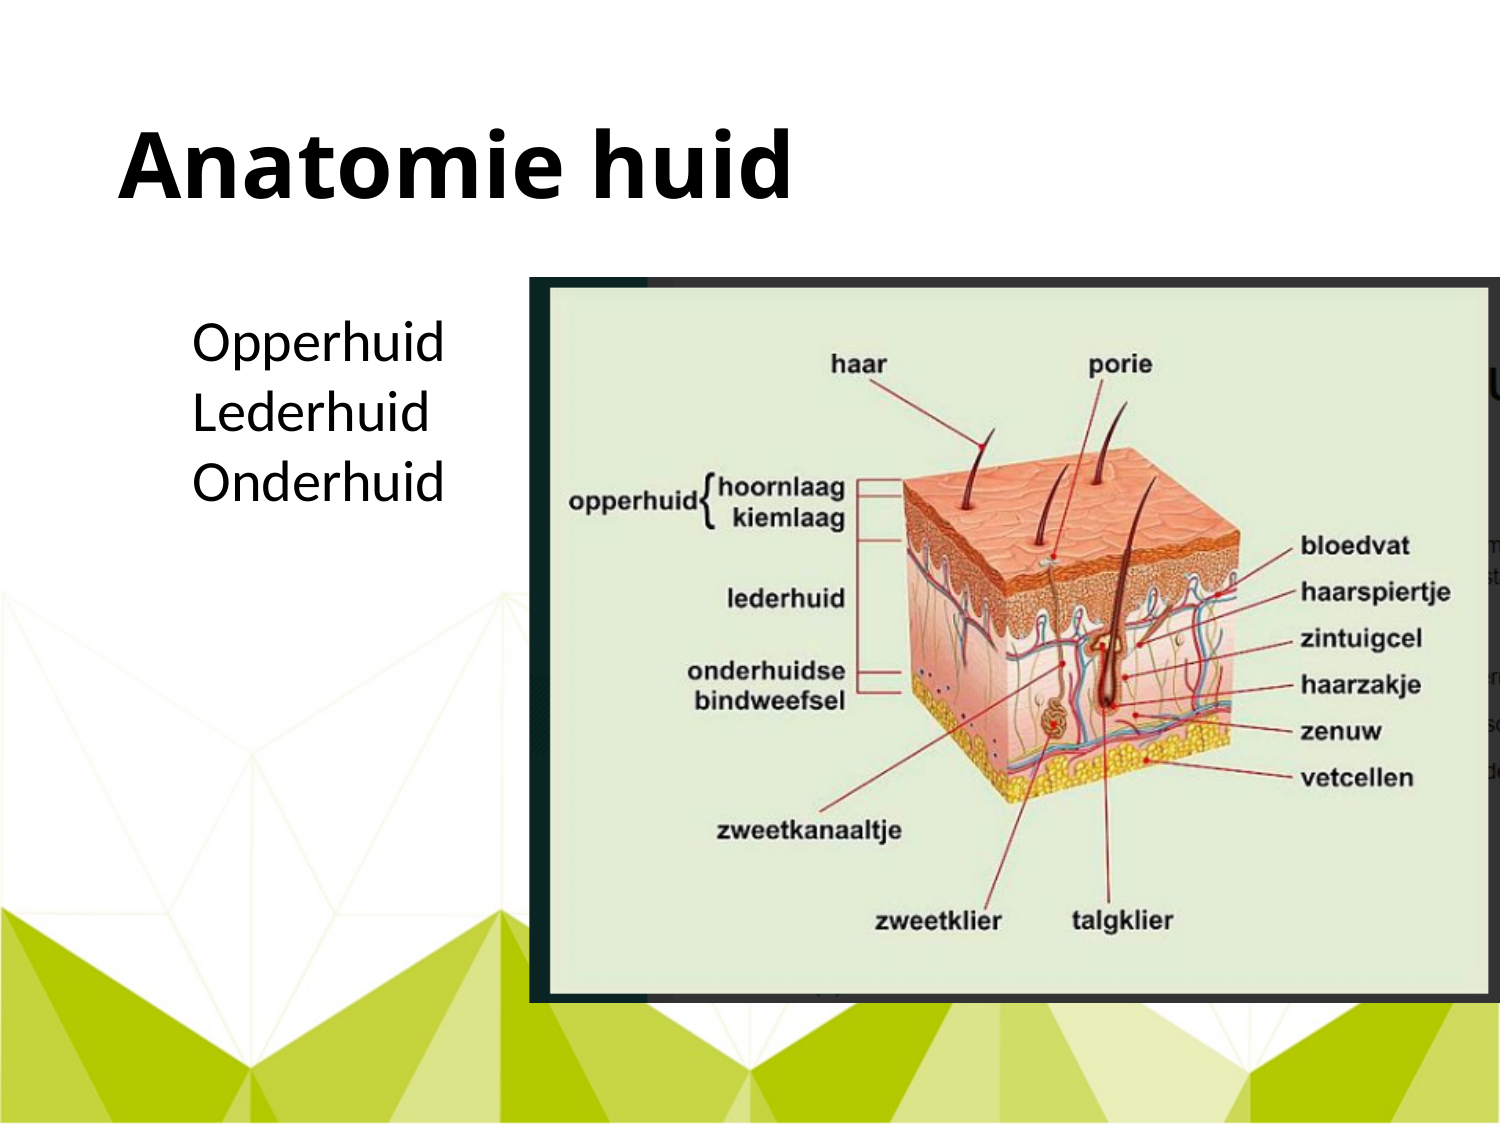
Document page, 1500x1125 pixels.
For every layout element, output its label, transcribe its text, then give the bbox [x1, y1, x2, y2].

picture [0, 0, 1500, 1125]
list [529, 277, 1500, 1003]
text_box Opperhuid Lederhuid Onderhuid [103, 295, 529, 521]
title Anatomie huid [103, 59, 1397, 278]
